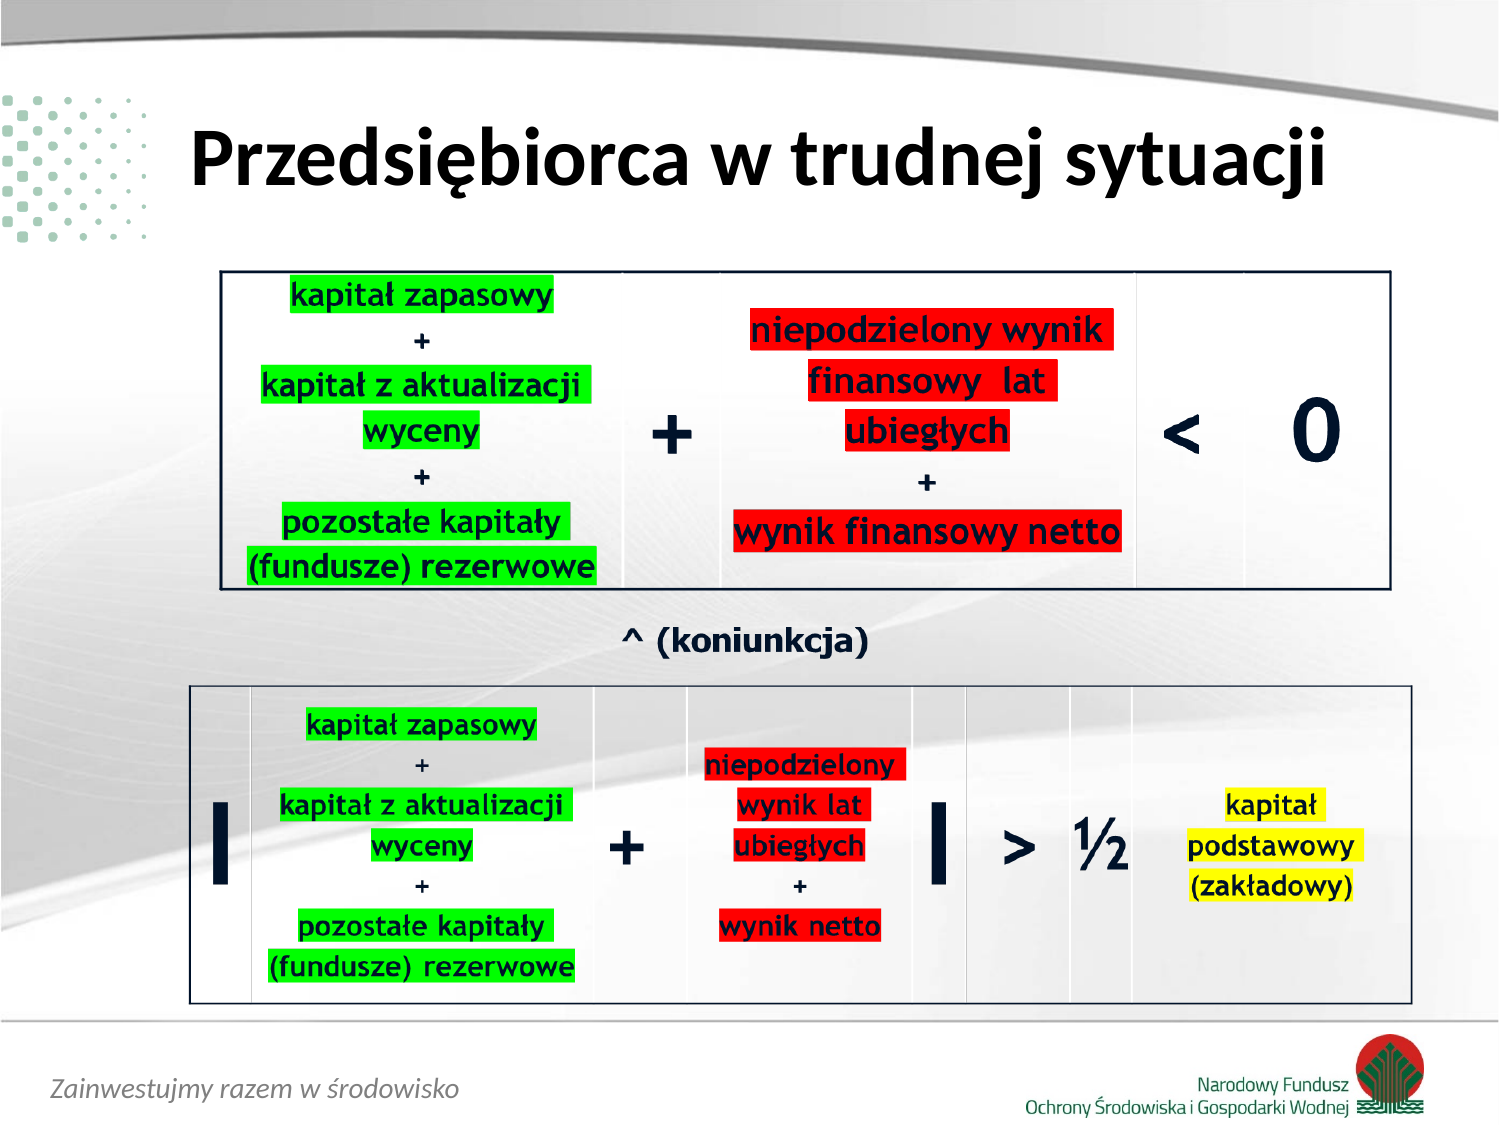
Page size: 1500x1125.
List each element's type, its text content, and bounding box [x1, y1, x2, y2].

picture [1026, 1034, 1424, 1118]
text_box Przedsiębiorca w trudnej sytuacji [175, 58, 1425, 246]
picture [0, 0, 1499, 1023]
